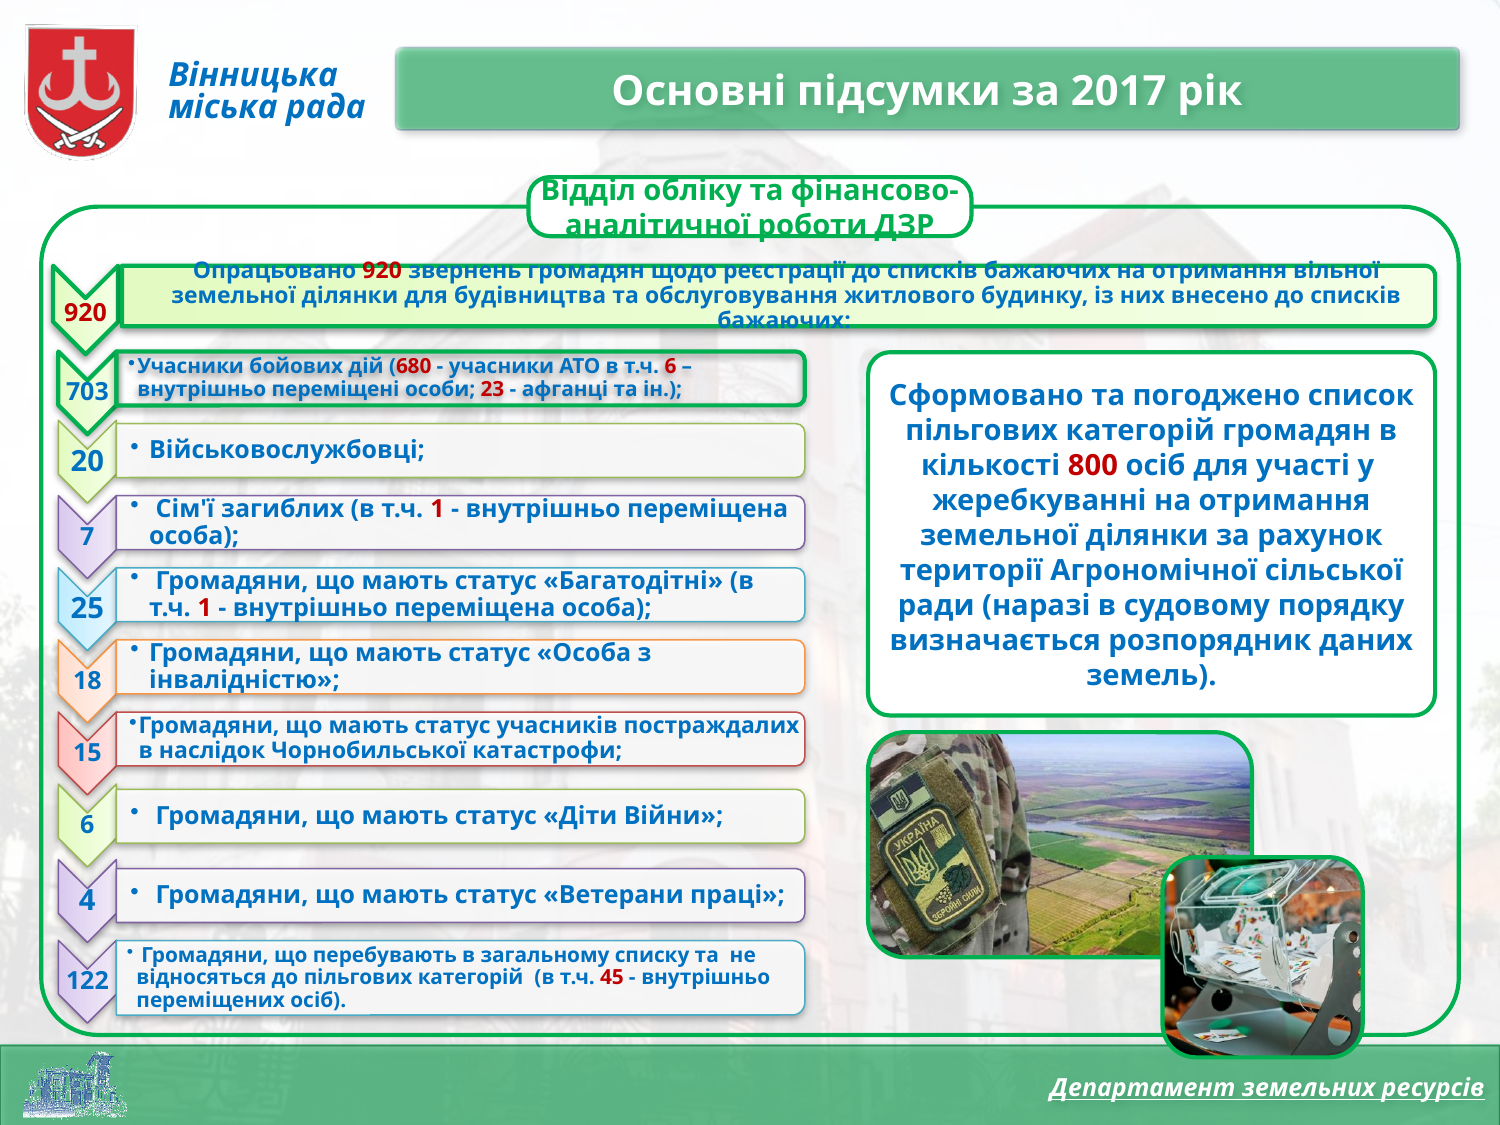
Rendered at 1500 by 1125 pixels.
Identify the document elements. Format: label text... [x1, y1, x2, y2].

text_box Сформовано та погоджено список пільгових категорій громадян в кількості 800 осіб для участі у жеребкуванні на отримання земельної ділянки за рахунок території Агрономічної сільської ради (наразі в судовому порядку визначається розпорядник даних земель). [865, 350, 1438, 718]
text_box Відділ обліку та фінансово-аналітичної роботи ДЗР [526, 175, 974, 239]
text_box Основні підсумки за 2017 рік [407, 49, 1457, 128]
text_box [23, 23, 404, 161]
text_box [39, 204, 1461, 1038]
picture [867, 731, 1363, 1058]
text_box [52, 265, 119, 355]
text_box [58, 349, 806, 1024]
text_box Департамент земельних ресурсів [0, 1045, 1500, 1125]
picture [23, 1050, 128, 1123]
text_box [121, 265, 1436, 327]
